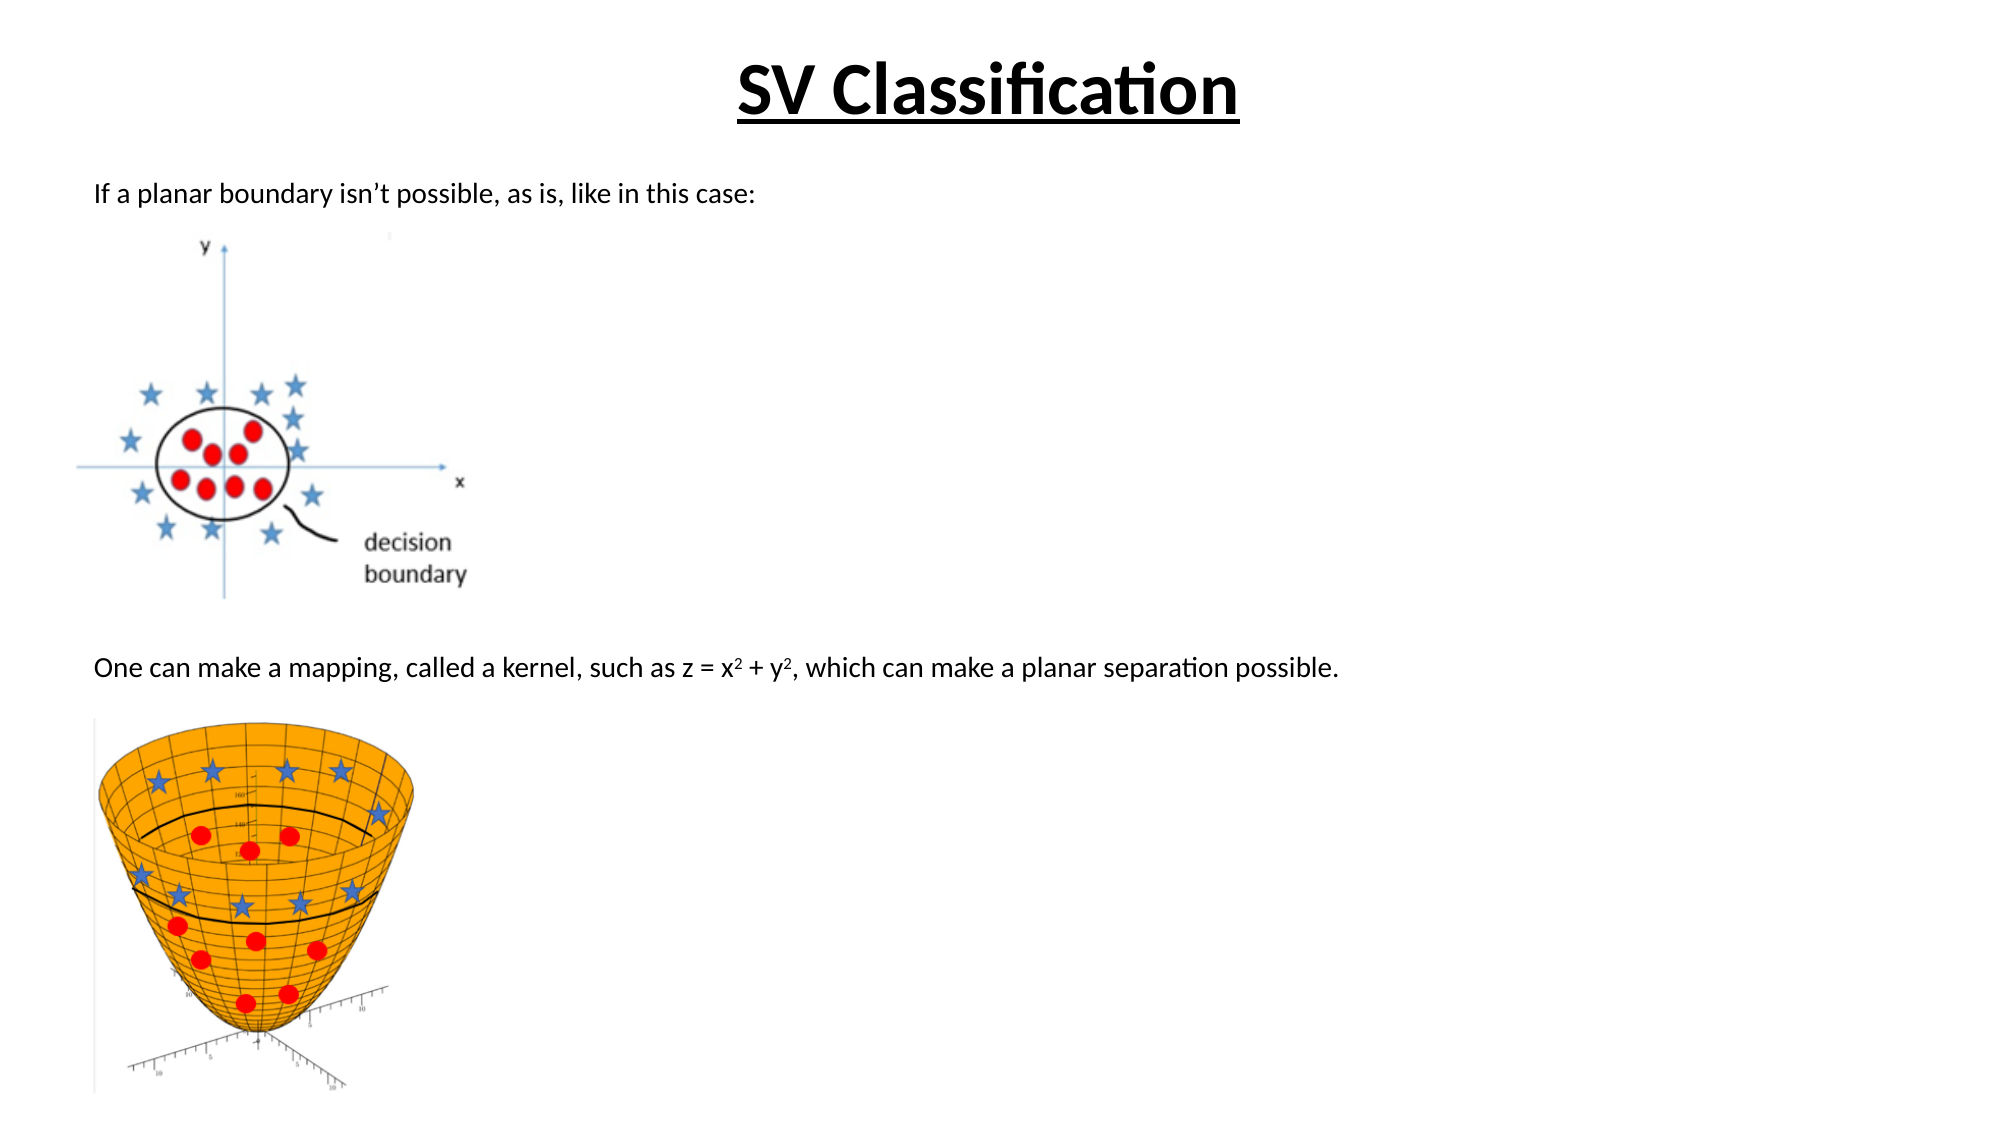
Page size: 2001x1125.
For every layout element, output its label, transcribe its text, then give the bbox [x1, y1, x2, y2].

title SV Classification [688, 19, 1289, 139]
picture [65, 232, 516, 601]
text_box One can make a mapping, called a kernel, such as z = x2 + y2, which can make a planar separation possible. [79, 641, 1404, 692]
picture [79, 715, 420, 1101]
text_box If a planar boundary isn’t possible, as is, like in this case: [79, 167, 880, 217]
